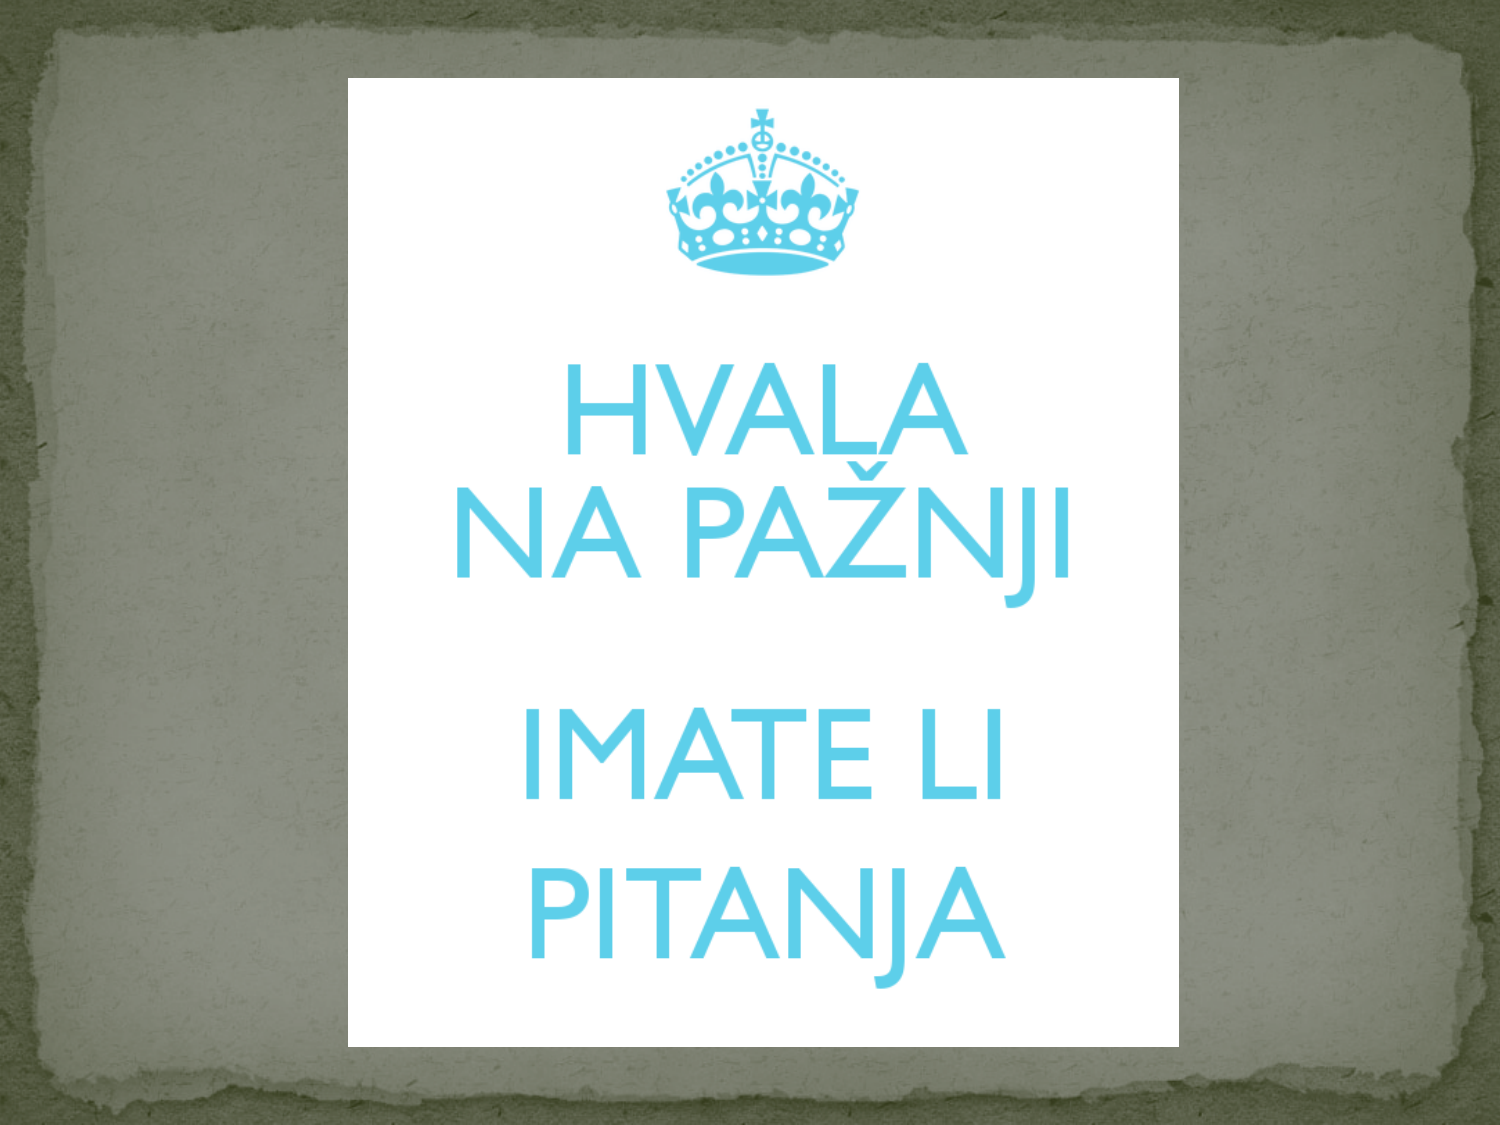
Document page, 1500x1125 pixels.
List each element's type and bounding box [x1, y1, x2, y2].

picture [348, 78, 1179, 1047]
